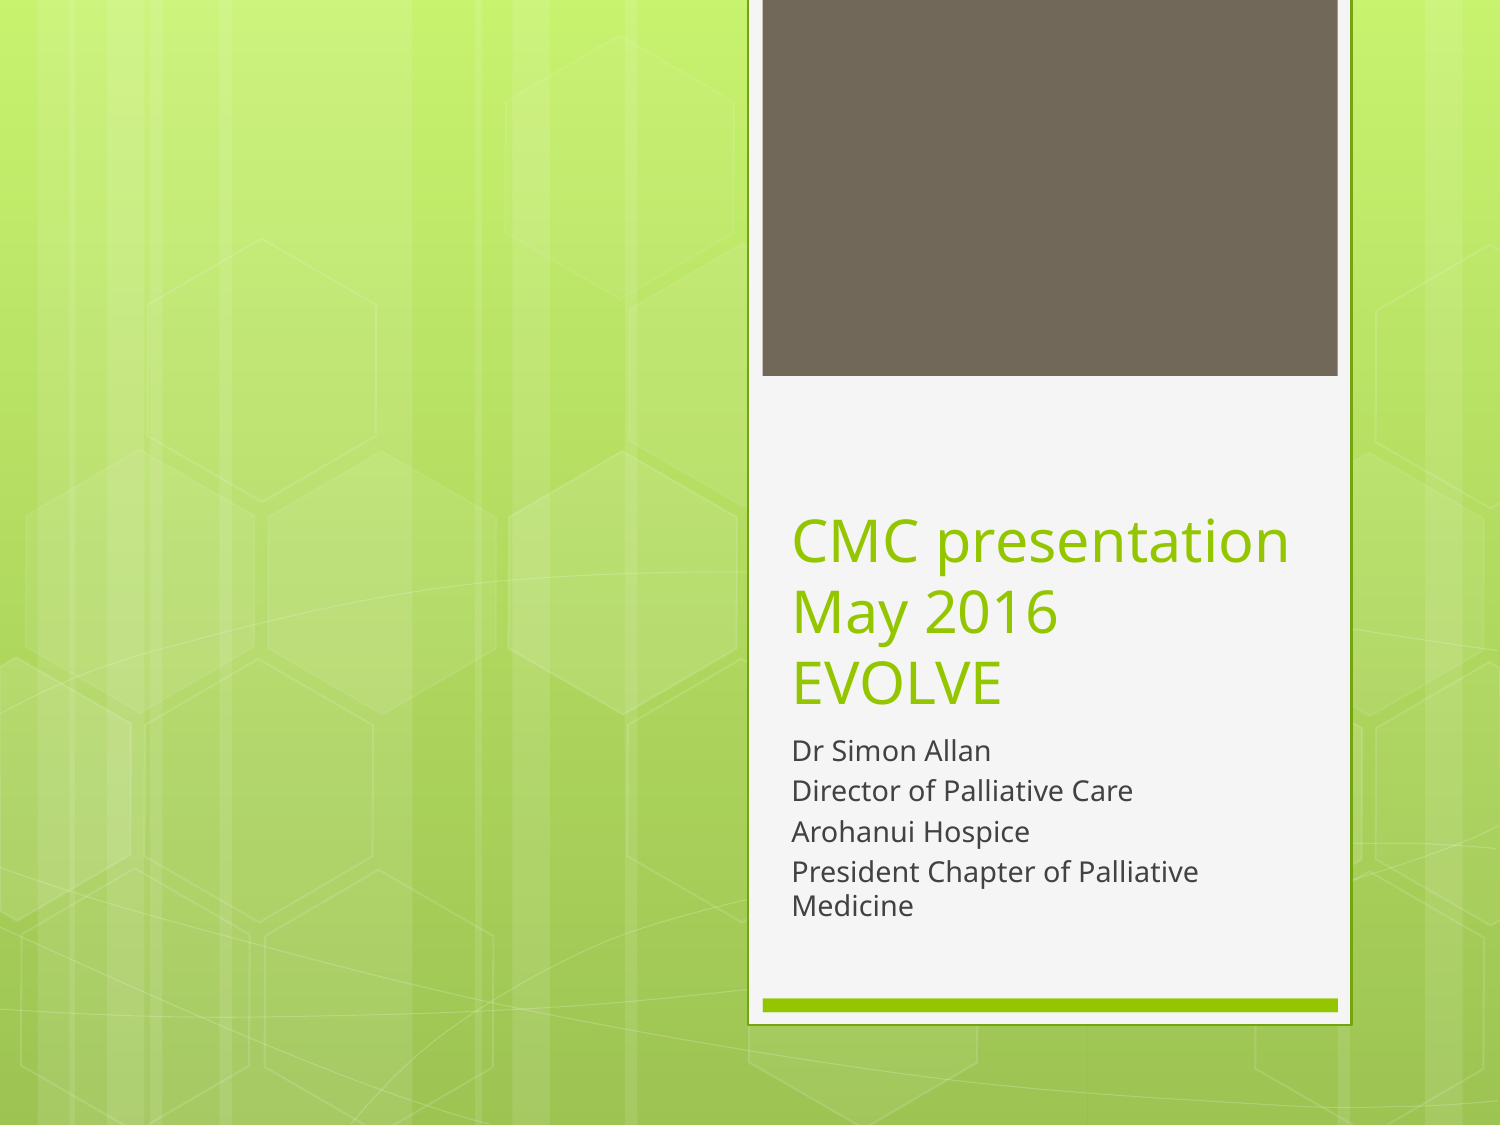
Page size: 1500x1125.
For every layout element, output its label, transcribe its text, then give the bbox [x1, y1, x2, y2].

subtitle Dr Simon Allan Director of Palliative Care Arohanui Hospice President Chapter of Palliative Medicine [776, 725, 1320, 933]
title CMC presentation May 2016 EVOLVE [776, 444, 1320, 724]
